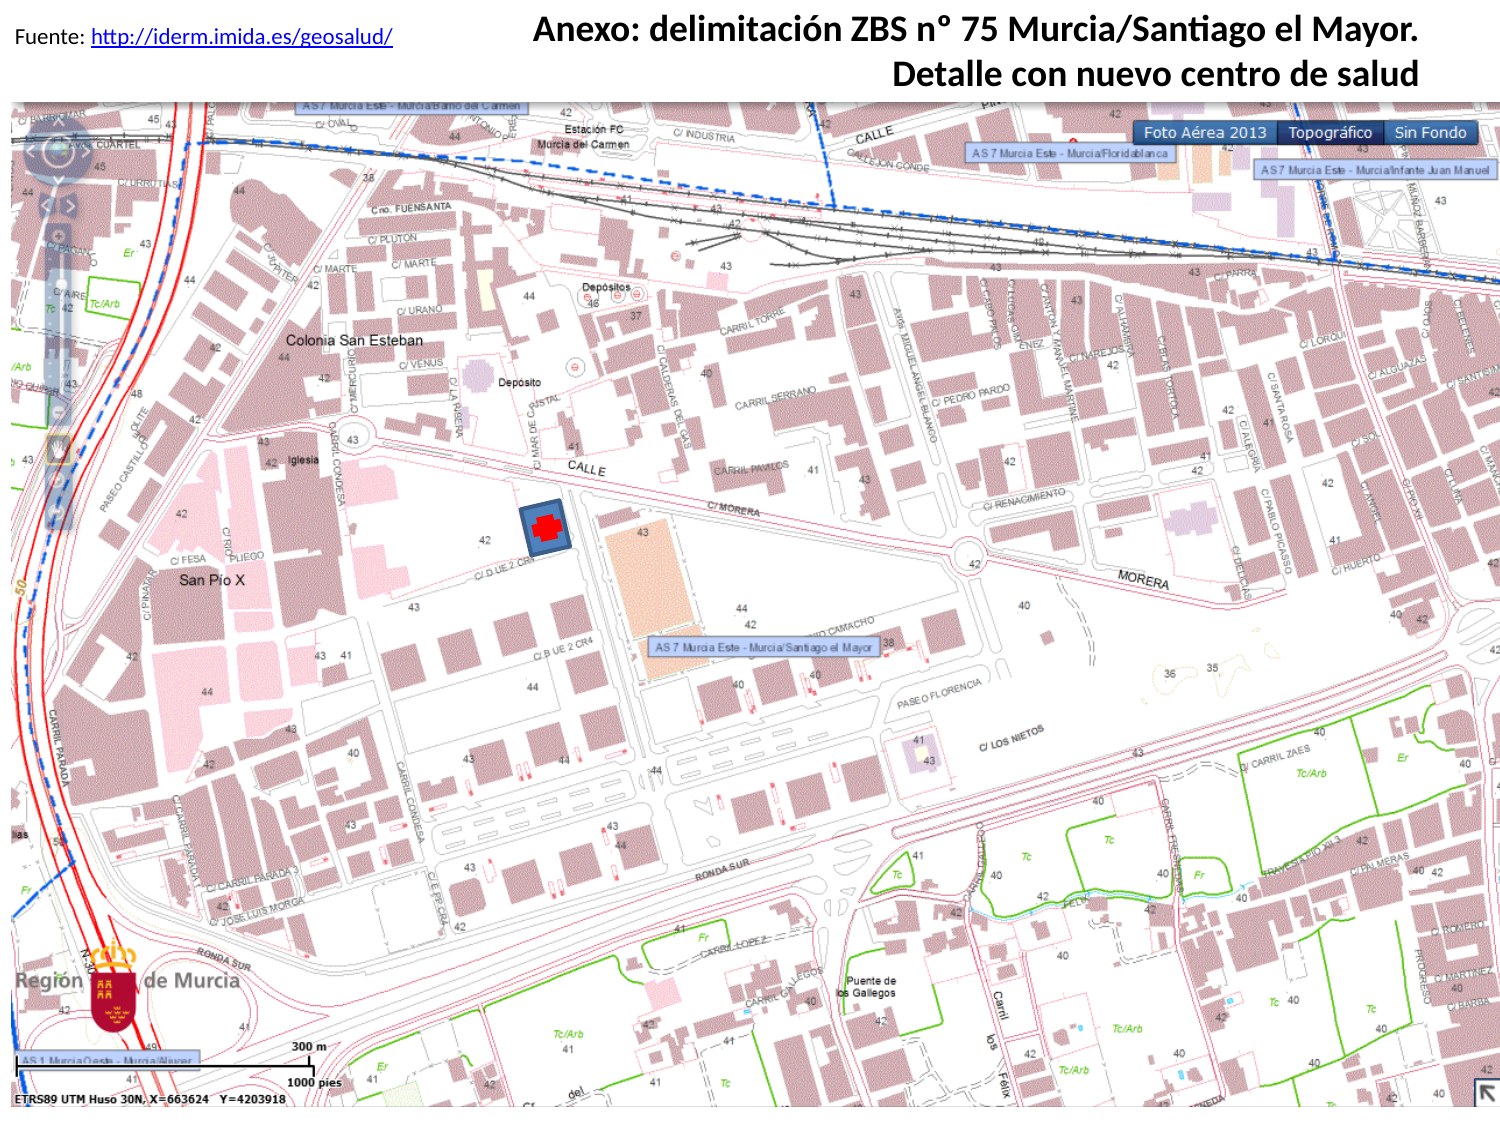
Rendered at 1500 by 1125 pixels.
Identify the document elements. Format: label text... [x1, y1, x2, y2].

text_box Anexo: delimitación ZBS nº 75 Murcia/Santiago el Mayor. Detalle con nuevo centro de salud [501, 0, 1436, 100]
text_box Fuente: http://iderm.imida.es/geosalud/ [0, 14, 662, 57]
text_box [2, 102, 1500, 1107]
